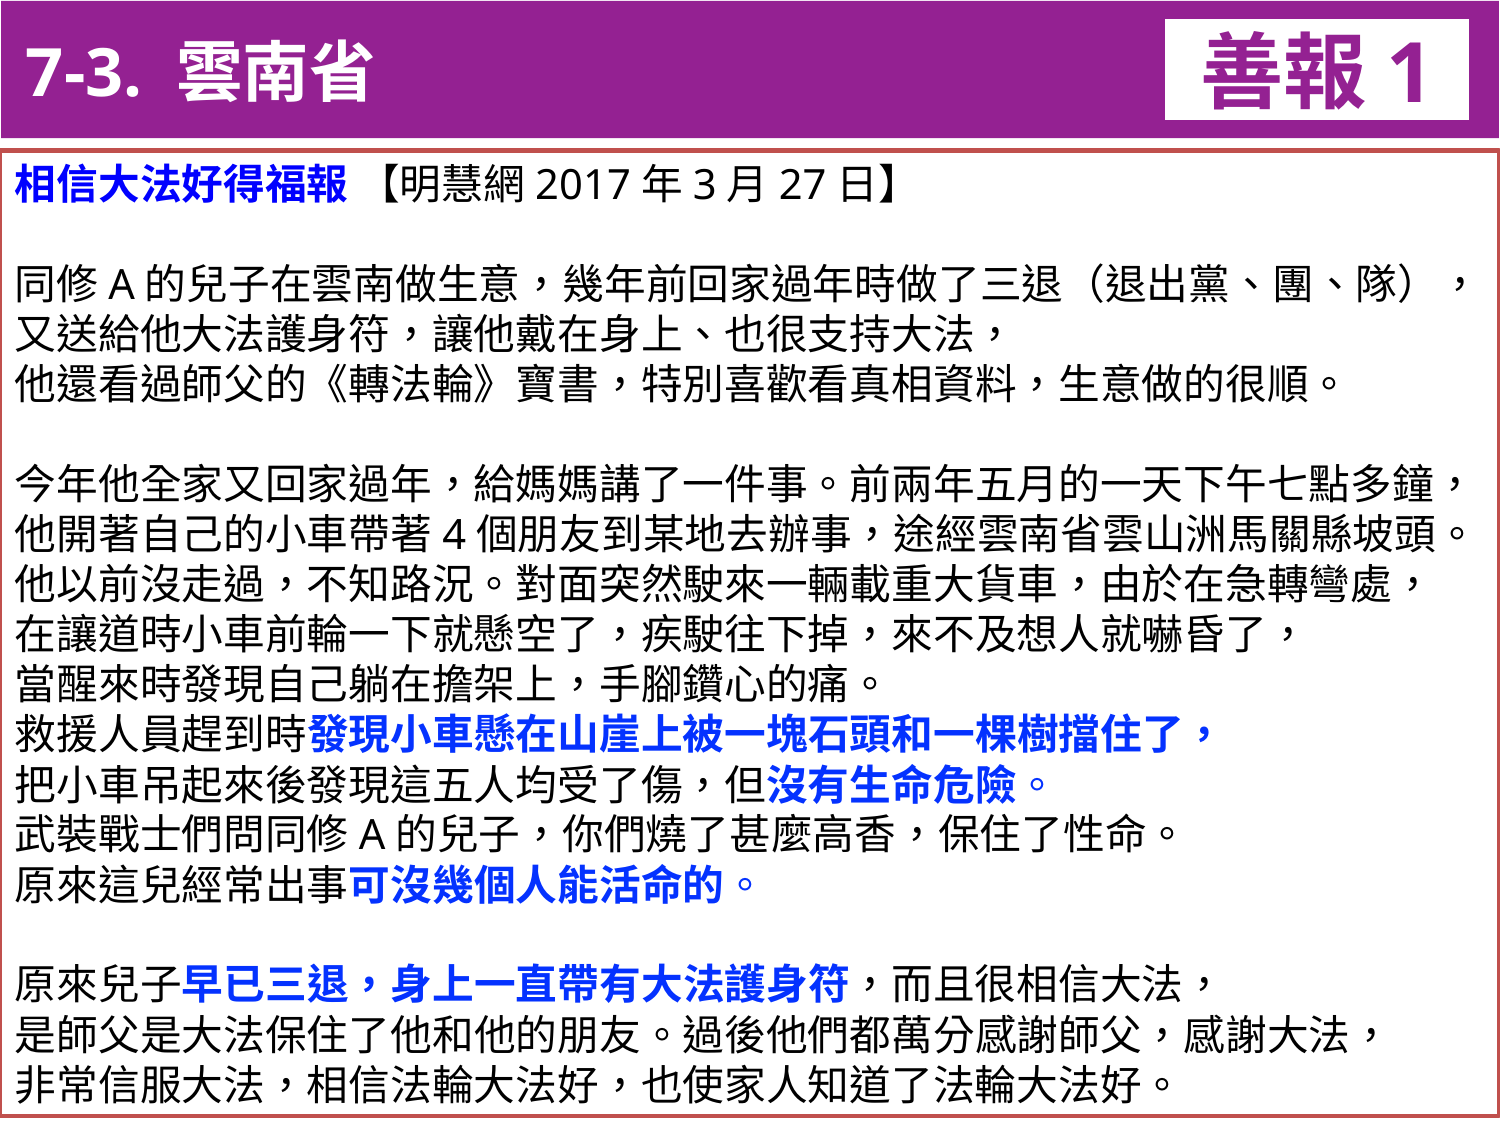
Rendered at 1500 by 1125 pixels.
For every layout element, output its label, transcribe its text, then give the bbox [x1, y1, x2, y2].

text_box 相信大法好得福報 【明慧網2017年3月27日】 同修A的兒子在雲南做生意，幾年前回家過年時做了三退（退出黨、團、隊），又送給他大法護身符，讓他戴在身上、也很支持大法， 他還看過師父的《轉法輪》寶書，特別喜歡看真相資料，生意做的很順。 今年他全家又回家過年，給媽媽講了一件事。前兩年五月的一天下午七點多鐘，他開著自己的小車帶著4個朋友到某地去辦事，途經雲南省雲山洲馬關縣坡頭。他以前沒走過，不知路況。對面突然駛來一輛載重大貨車，由於在急轉彎處， 在讓道時小車前輪一下就懸空了，疾駛往下掉，來不及想人就嚇昏了， 當醒來時發現自己躺在擔架上，手腳鑽心的痛。 救援人員趕到時發現小車懸在山崖上被一塊石頭和一棵樹擋住了， 把小車吊起來後發現這五人均受了傷，但沒有生命危險。 武裝戰士們問同修A的兒子，你們燒了甚麼高香，保住了性命。 原來這兒經常出事可沒幾個人能活命的。 原來兒子早已三退，身上一直帶有大法護身符，而且很相信大法， 是師父是大法保住了他和他的朋友。過後他們都萬分感謝師父，感謝大法， 非常信服大法，相信法輪大法好，也使家人知道了法輪大法好。 [0, 148, 1500, 1118]
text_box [0, 0, 1500, 139]
